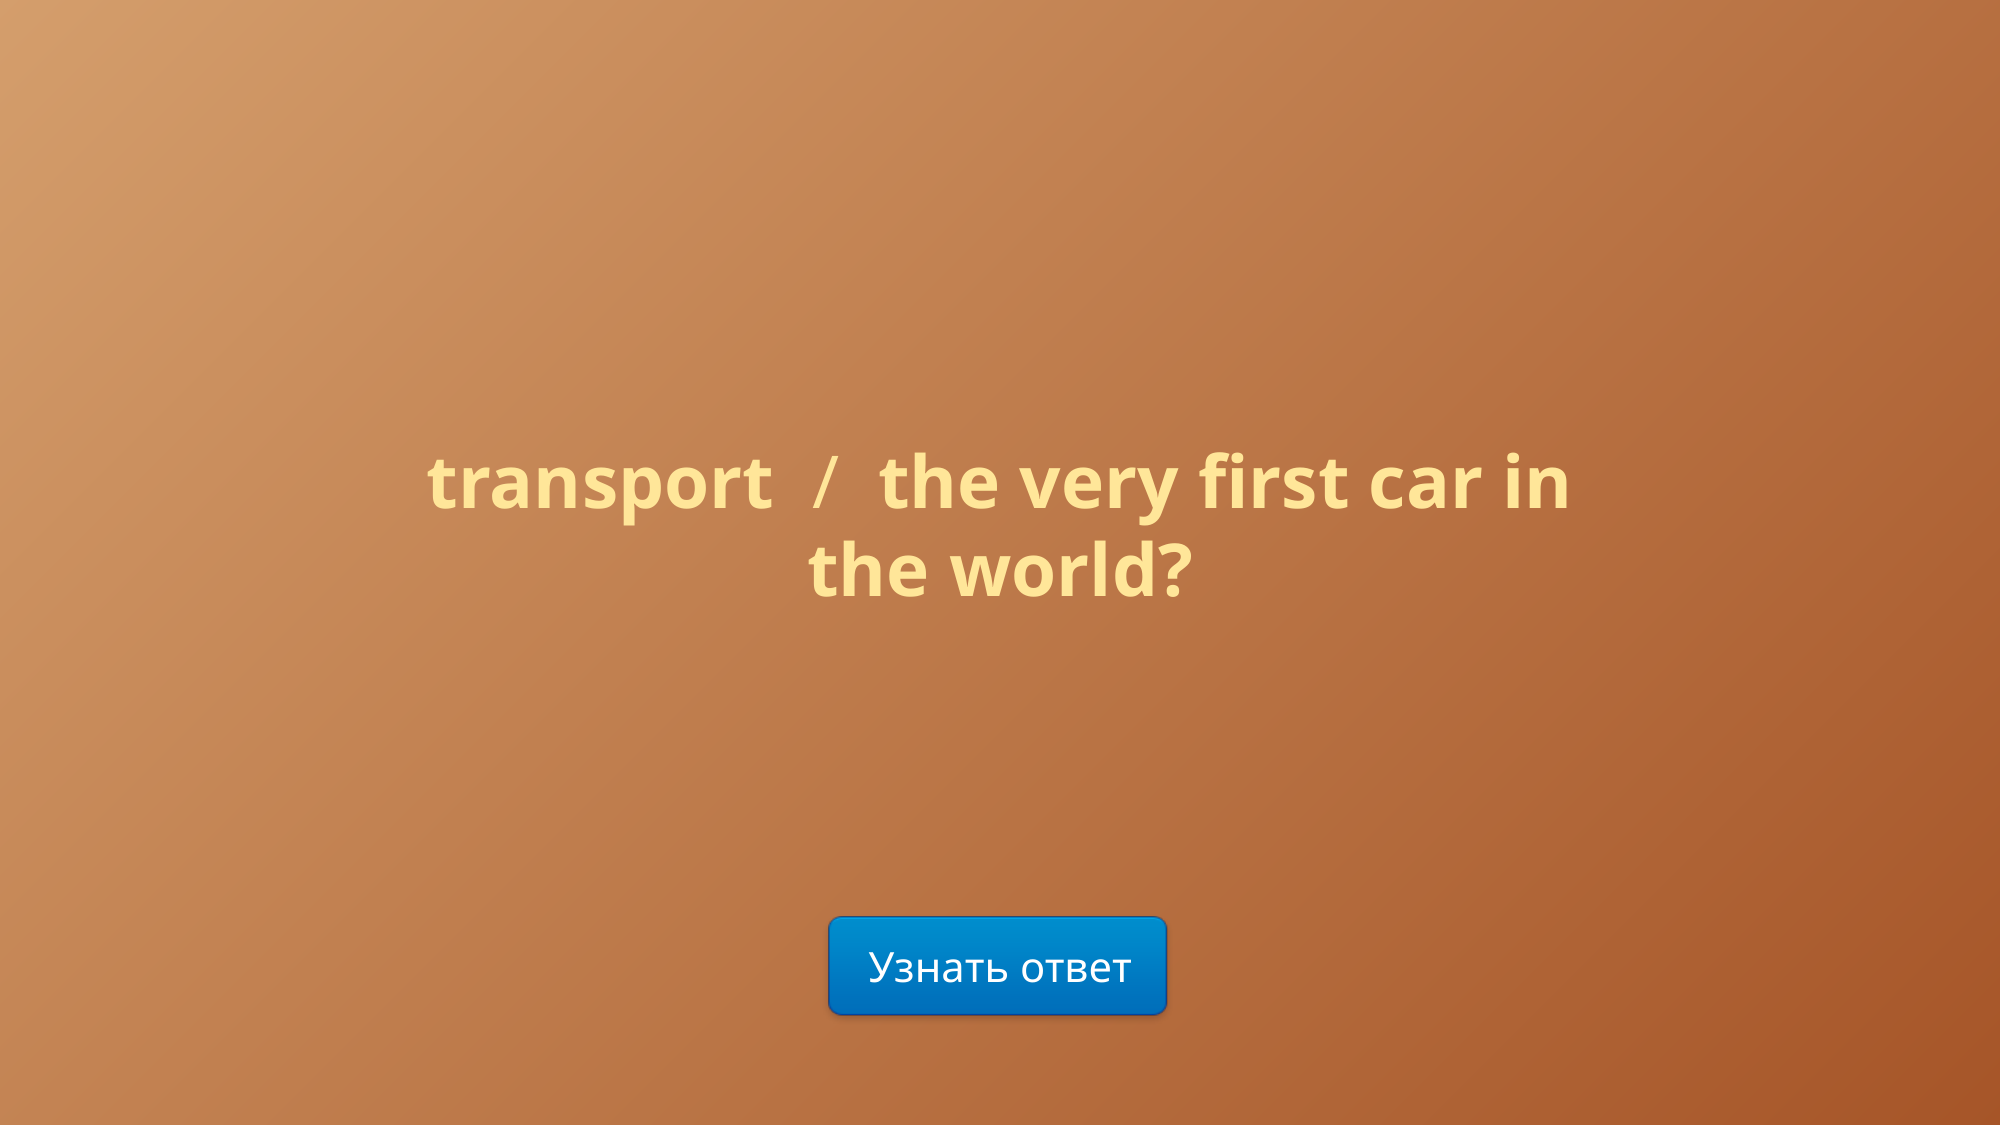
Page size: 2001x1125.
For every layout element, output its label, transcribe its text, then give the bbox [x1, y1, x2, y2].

text_box transport / the very first car in the world? [403, 428, 1598, 619]
picture [793, 902, 1180, 1035]
